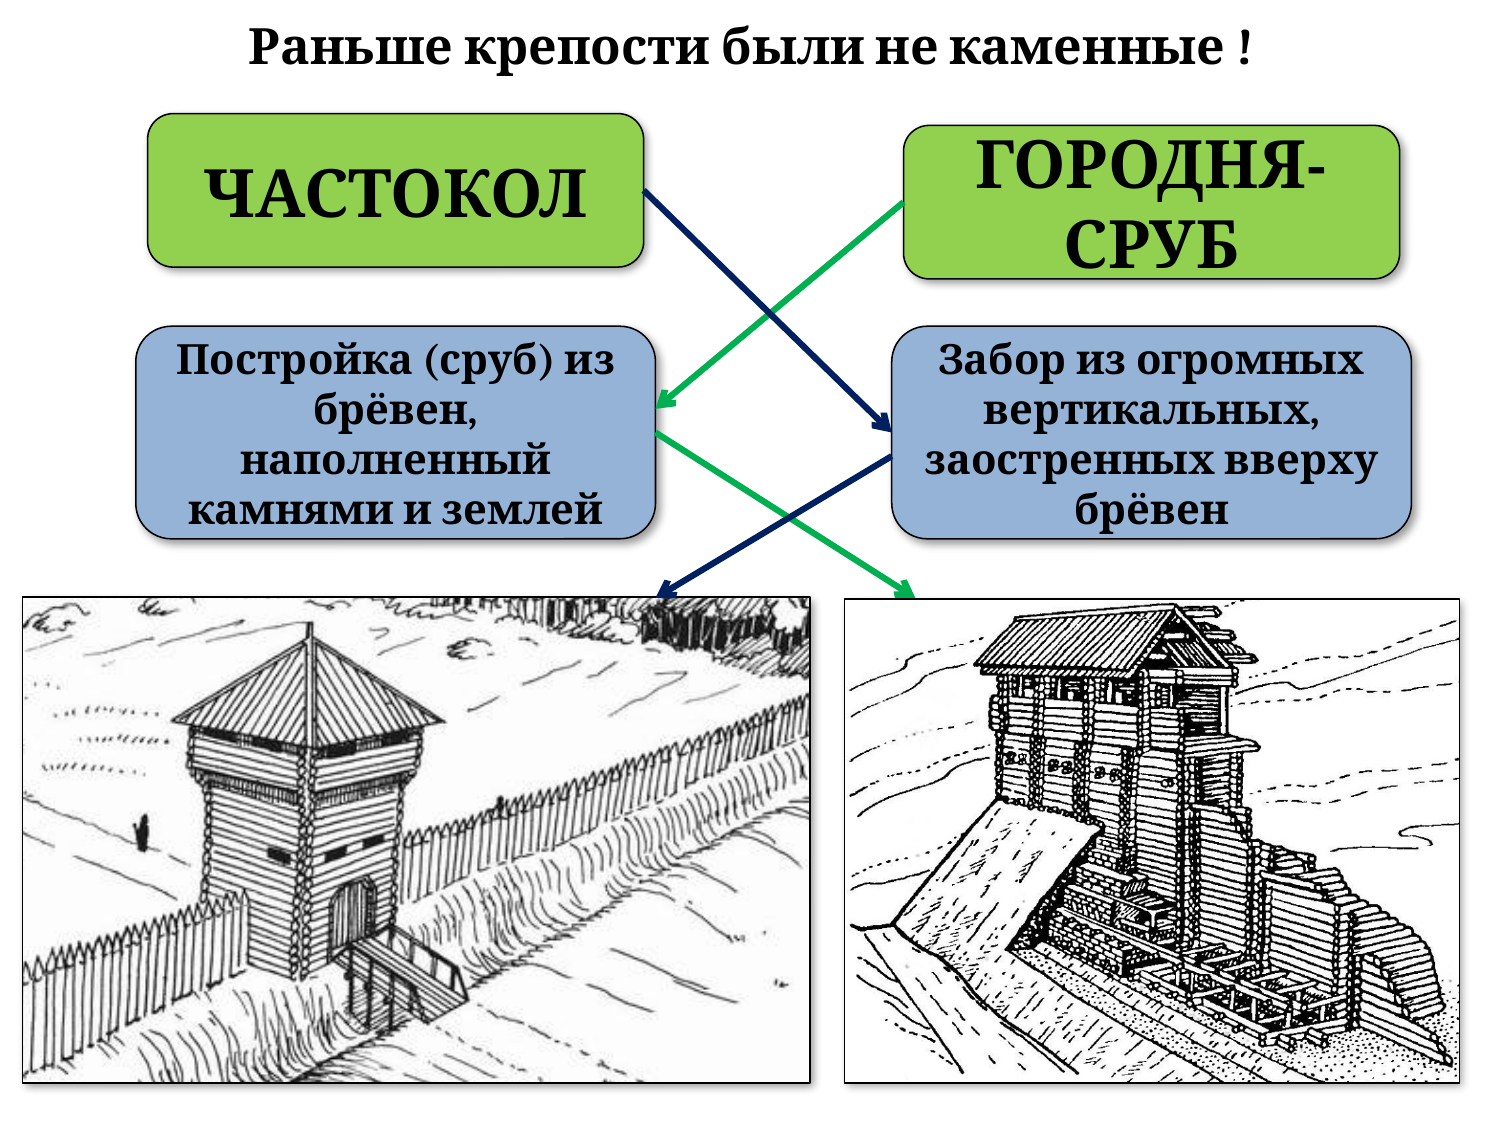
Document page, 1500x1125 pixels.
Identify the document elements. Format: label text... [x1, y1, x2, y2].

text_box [655, 455, 892, 599]
text_box ГОРОДНЯ-СРУБ [901, 123, 1402, 282]
text_box Раньше крепости были не каменные ! [233, 7, 1269, 82]
text_box Забор из огромных вертикальных, заостренных вверху брёвен [896, 324, 1414, 541]
picture [844, 599, 1459, 1083]
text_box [896, 201, 904, 410]
text_box Постройка (сруб) из брёвен, наполненный камнями и землей [133, 324, 650, 541]
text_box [655, 432, 916, 599]
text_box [643, 190, 892, 433]
picture [22, 597, 810, 1083]
text_box ЧАСТОКОЛ [145, 111, 646, 270]
